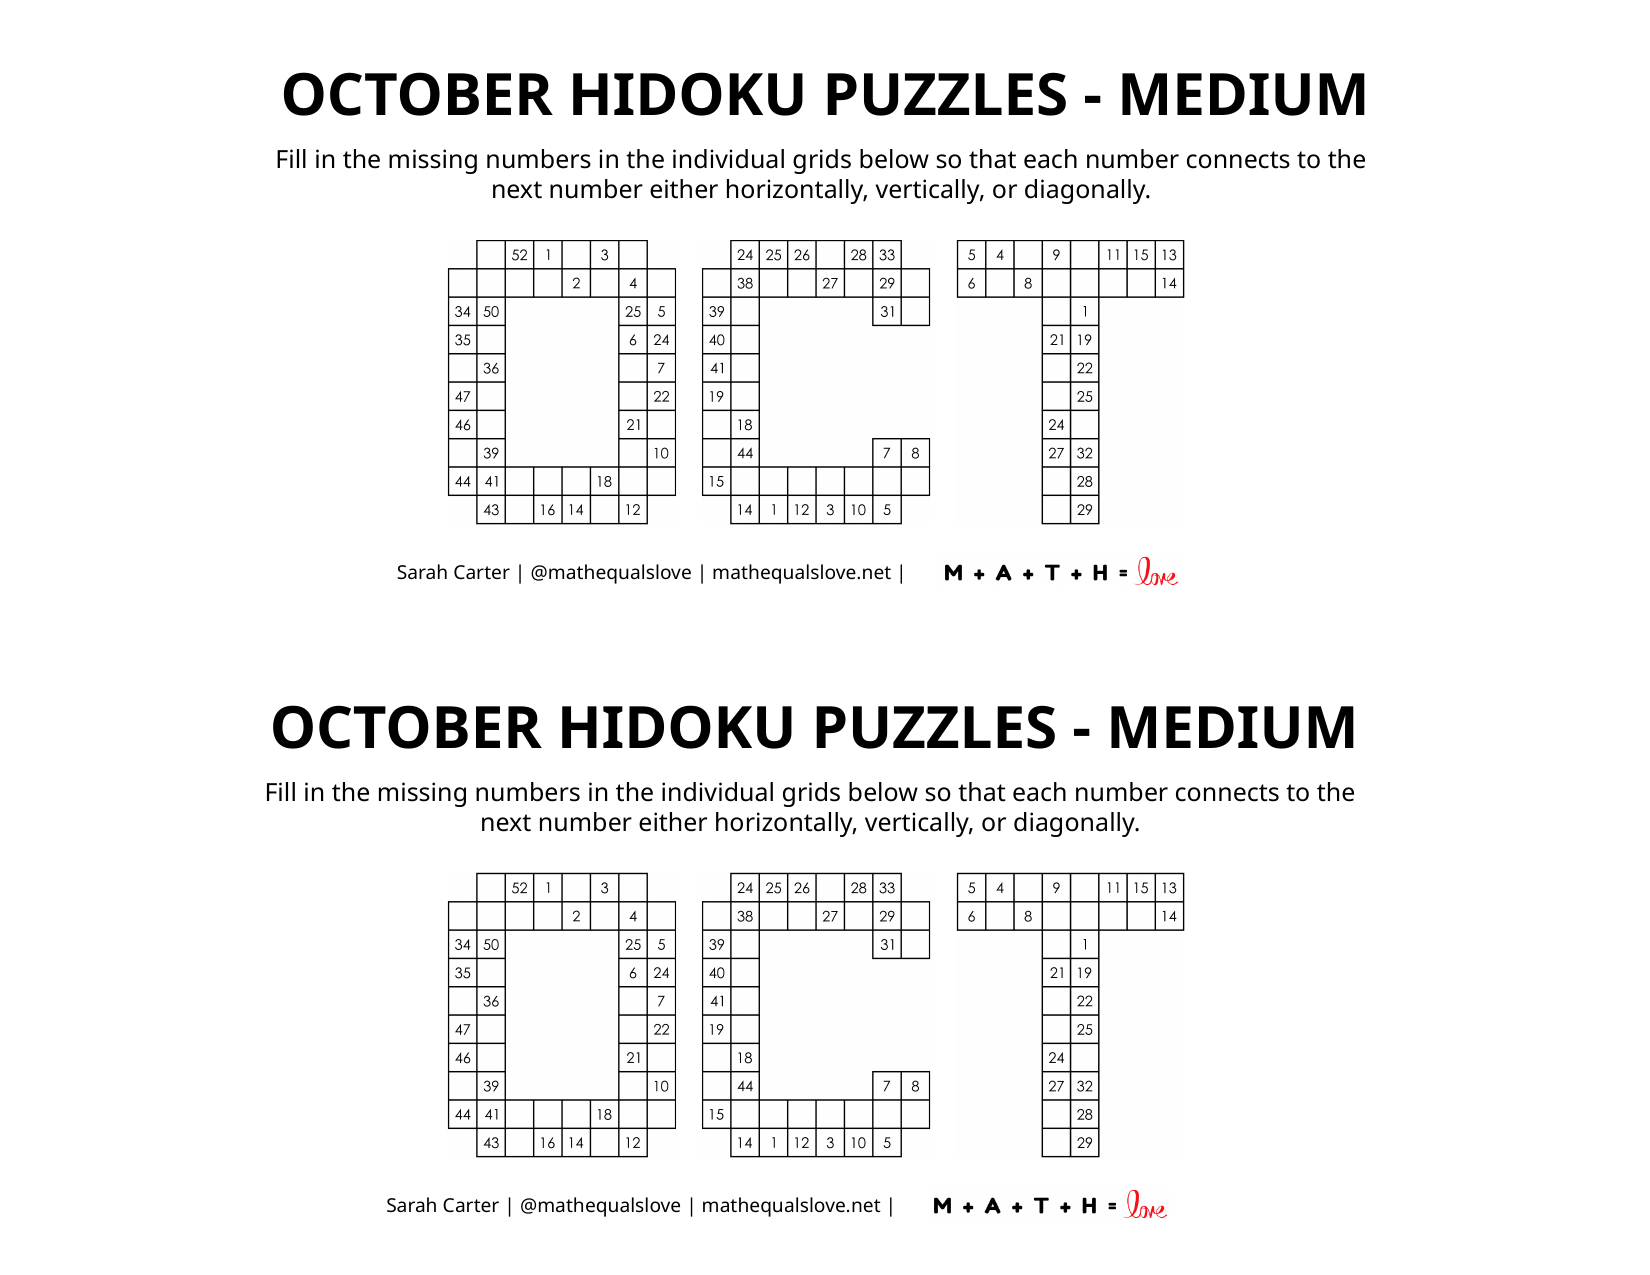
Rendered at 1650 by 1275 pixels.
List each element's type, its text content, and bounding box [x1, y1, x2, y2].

text_box Fill in the missing numbers in the individual grids below so that each number connects to the next number either horizontally, vertically, or diagonally. [0, 768, 1640, 844]
picture [701, 872, 931, 1159]
picture [955, 872, 1186, 1159]
picture [447, 239, 677, 526]
text_box Fill in the missing numbers in the individual grids below so that each number connects to the next number either horizontally, vertically, or diagonally. [0, 135, 1650, 211]
picture [447, 872, 677, 1159]
text_box OCTOBER HIDOKU PUZZLES - MEDIUM [76, 50, 1574, 135]
picture [924, 1187, 1173, 1222]
picture [955, 239, 1186, 526]
text_box Sarah Carter | @mathequalslove | mathequalslove.net | [371, 1186, 1206, 1225]
text_box Sarah Carter | @mathequalslove | mathequalslove.net | [382, 553, 1217, 592]
picture [701, 239, 931, 526]
picture [935, 554, 1184, 589]
text_box OCTOBER HIDOKU PUZZLES - MEDIUM [66, 683, 1563, 768]
